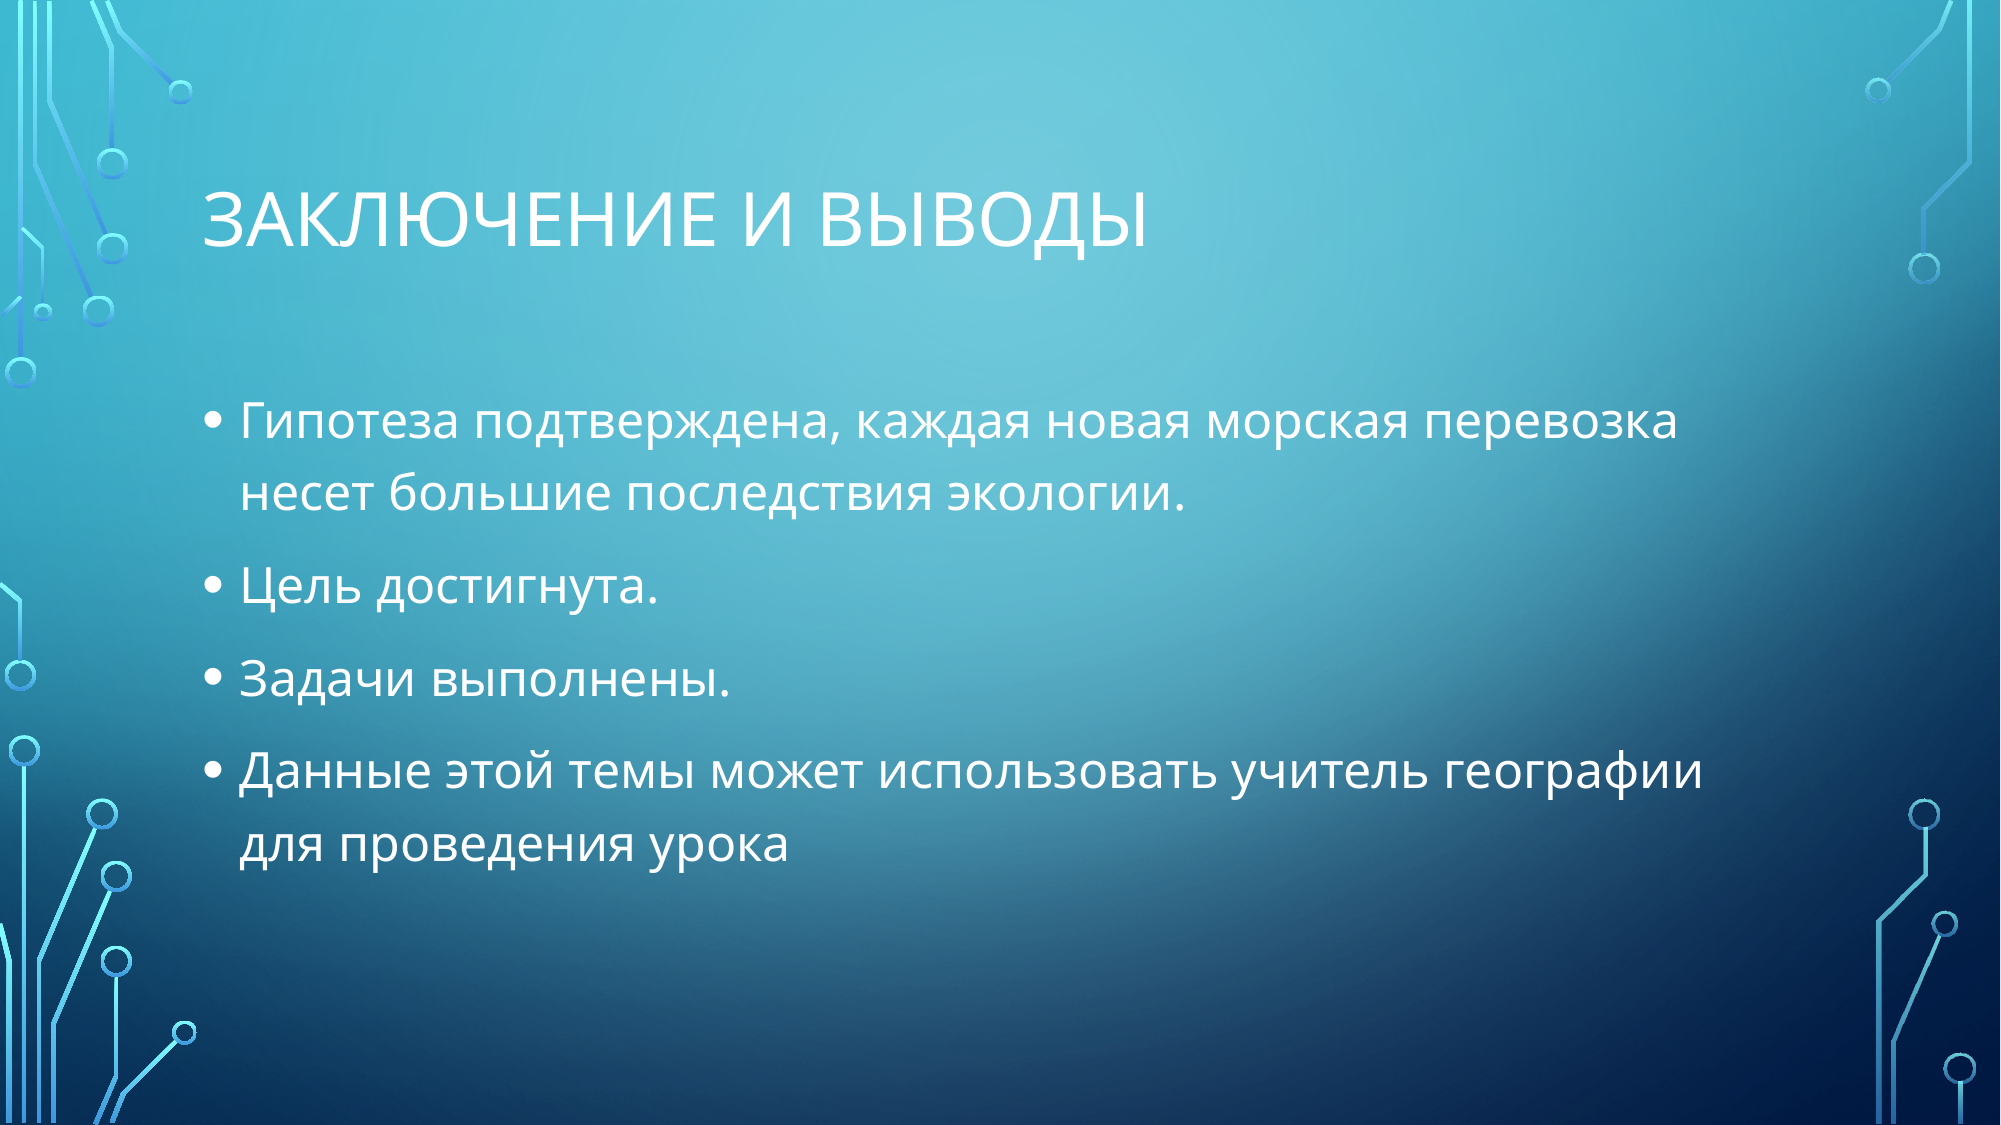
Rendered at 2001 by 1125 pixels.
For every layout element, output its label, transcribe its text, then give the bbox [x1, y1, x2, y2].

list Гипотеза подтверждена, каждая новая морская перевозка несет большие последствия экологии. Цель достигнута. Задачи выполнены. Данные этой темы может использовать учитель географии для проведения урока [187, 369, 1813, 950]
title Заключение и выводы [187, 101, 1813, 344]
